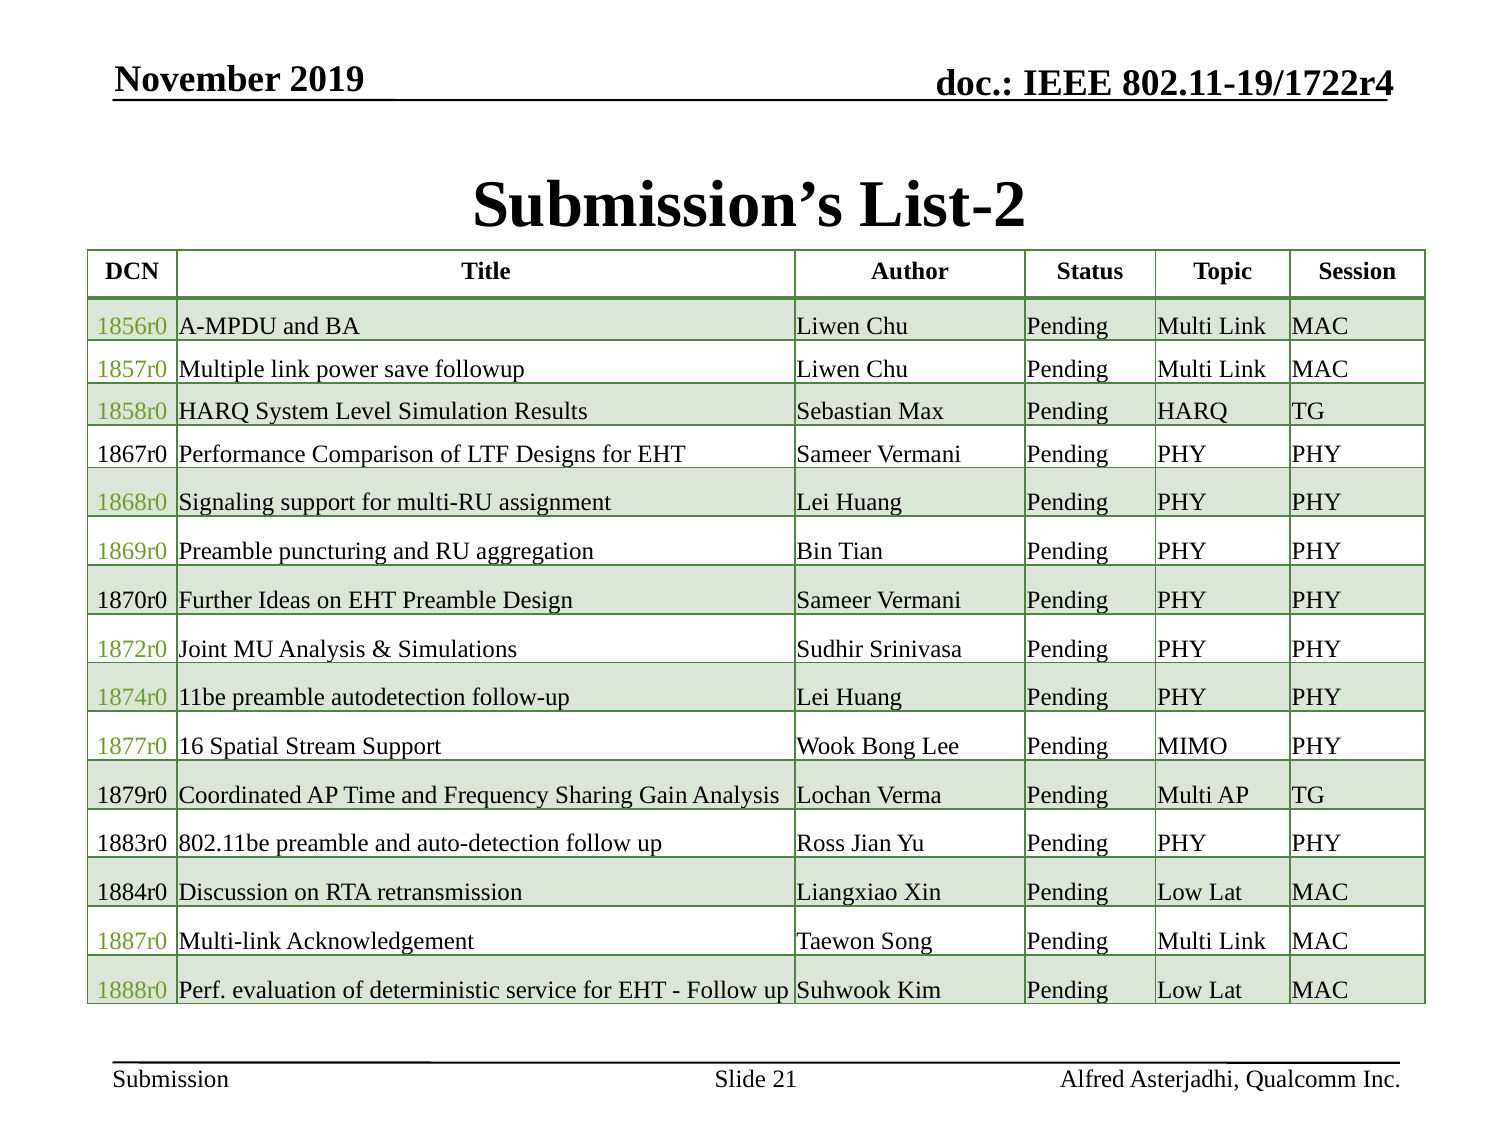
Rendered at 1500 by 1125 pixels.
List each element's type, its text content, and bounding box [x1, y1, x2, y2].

table_cell PHY [1156, 426, 1289, 467]
table_cell PHY [1291, 426, 1424, 467]
table_cell HARQ [1156, 384, 1289, 424]
table_header Author [796, 251, 1024, 296]
table_cell Coordinated AP Time and Frequency Sharing Gain Analysis [178, 761, 794, 808]
table_cell PHY [1291, 468, 1424, 515]
table_cell 1867r0 [88, 426, 176, 467]
table_cell PHY [1291, 712, 1424, 759]
table_cell Pending [1026, 615, 1155, 662]
table_cell Low Lat [1156, 858, 1289, 905]
table_cell PHY [1156, 566, 1289, 613]
table_cell PHY [1291, 663, 1424, 710]
table_cell Perf. evaluation of deterministic service for EHT - Follow up [178, 956, 794, 1003]
table_cell Preamble puncturing and RU aggregation [178, 517, 794, 564]
table_cell Pending [1026, 956, 1155, 1003]
table_cell 1883r0 [88, 810, 176, 856]
table_cell 1877r0 [88, 712, 176, 759]
table_cell Sudhir Srinivasa [796, 615, 1024, 662]
table_cell Pending [1026, 712, 1155, 759]
table_cell Sameer Vermani [796, 566, 1024, 613]
table_cell Liangxiao Xin [796, 858, 1024, 905]
table_cell Signaling support for multi-RU assignment [178, 468, 794, 515]
table_header Title [178, 251, 794, 296]
table_cell Ross Jian Yu [796, 810, 1024, 856]
table_cell TG [1291, 761, 1424, 808]
table_cell 1857r0 [88, 341, 176, 382]
title Submission’s List-2 [112, 112, 1388, 249]
table_cell Pending [1026, 761, 1155, 808]
table_cell Discussion on RTA retransmission [178, 858, 794, 905]
table_cell Multi-link Acknowledgement [178, 907, 794, 954]
table_cell 1869r0 [88, 517, 176, 564]
table_cell PHY [1156, 663, 1289, 710]
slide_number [114, 54, 423, 100]
table_cell MAC [1291, 858, 1424, 905]
table_cell Multi Link [1156, 341, 1289, 382]
table_cell Performance Comparison of LTF Designs for EHT [178, 426, 794, 467]
table_cell Pending [1026, 468, 1155, 515]
table_cell PHY [1291, 517, 1424, 564]
table_cell PHY [1291, 615, 1424, 662]
table_cell PHY [1156, 615, 1289, 662]
table_cell Low Lat [1156, 956, 1289, 1003]
table_cell Taewon Song [796, 907, 1024, 954]
table_cell Pending [1026, 566, 1155, 613]
table_cell Liwen Chu [796, 300, 1024, 339]
table_cell Pending [1026, 384, 1155, 424]
table_cell PHY [1156, 468, 1289, 515]
table_cell 1887r0 [88, 907, 176, 954]
table_cell MAC [1291, 907, 1424, 954]
slide_number Slide 21 [712, 1061, 800, 1123]
table_cell PHY [1156, 517, 1289, 564]
table_cell 1856r0 [88, 300, 176, 339]
table_cell Sameer Vermani [796, 426, 1024, 467]
table_cell Pending [1026, 517, 1155, 564]
table_cell Pending [1026, 907, 1155, 954]
table_cell Pending [1026, 300, 1155, 339]
table_cell Bin Tian [796, 517, 1024, 564]
table_cell Multi Link [1156, 907, 1289, 954]
table_cell PHY [1291, 810, 1424, 856]
table_cell Pending [1026, 663, 1155, 710]
table_cell Sebastian Max [796, 384, 1024, 424]
table_cell MAC [1291, 300, 1424, 339]
table_cell Lei Huang [796, 468, 1024, 515]
table_cell MIMO [1156, 712, 1289, 759]
table_cell 1884r0 [88, 858, 176, 905]
table_cell Pending [1026, 426, 1155, 467]
table_cell MAC [1291, 341, 1424, 382]
table_cell Liwen Chu [796, 341, 1024, 382]
footer Alfred Asterjadhi, Qualcomm Inc. [878, 1061, 1402, 1093]
table_cell 1879r0 [88, 761, 176, 808]
table_cell A-MPDU and BA [178, 300, 794, 339]
table_cell 802.11be preamble and auto-detection follow up [178, 810, 794, 856]
table_cell HARQ System Level Simulation Results [178, 384, 794, 424]
table_header DCN [88, 251, 176, 296]
table_cell 1868r0 [88, 468, 176, 515]
table_cell Pending [1026, 858, 1155, 905]
table_header Session [1291, 251, 1424, 296]
table_cell Pending [1026, 341, 1155, 382]
table_cell Joint MU Analysis & Simulations [178, 615, 794, 662]
table_cell 1874r0 [88, 663, 176, 710]
table_cell 16 Spatial Stream Support [178, 712, 794, 759]
table_header Status [1026, 251, 1155, 296]
table_cell Lei Huang [796, 663, 1024, 710]
table_cell 1888r0 [88, 956, 176, 1003]
table_cell 1870r0 [88, 566, 176, 613]
table_cell Multiple link power save followup [178, 341, 794, 382]
table_cell Multi AP [1156, 761, 1289, 808]
table_cell 1858r0 [88, 384, 176, 424]
table_cell TG [1291, 384, 1424, 424]
table_cell 1872r0 [88, 615, 176, 662]
table_cell PHY [1291, 566, 1424, 613]
table_cell Suhwook Kim [796, 956, 1024, 1003]
table_cell MAC [1291, 956, 1424, 1003]
table_cell Further Ideas on EHT Preamble Design [178, 566, 794, 613]
table_cell PHY [1156, 810, 1289, 856]
table_cell Pending [1026, 810, 1155, 856]
table_cell Multi Link [1156, 300, 1289, 339]
table_cell 11be preamble autodetection follow-up [178, 663, 794, 710]
table_cell Wook Bong Lee [796, 712, 1024, 759]
table_cell Lochan Verma [796, 761, 1024, 808]
table_header Topic [1156, 251, 1289, 296]
